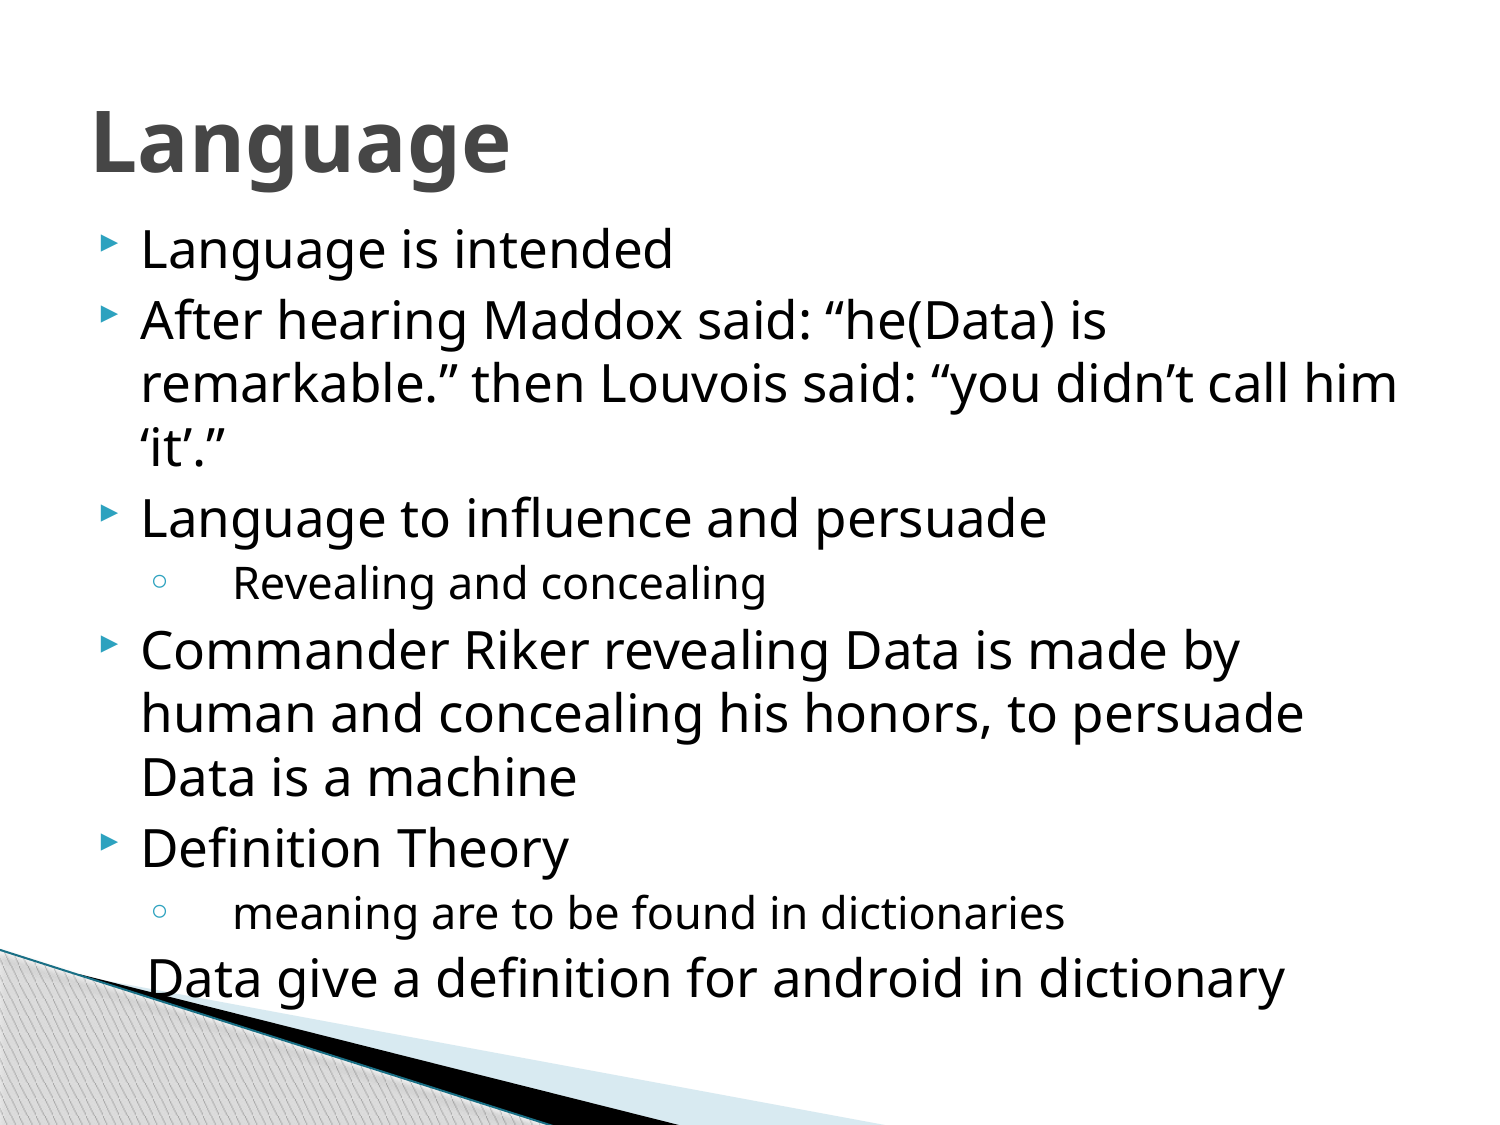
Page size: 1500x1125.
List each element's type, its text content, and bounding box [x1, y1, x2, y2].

title Language [75, 45, 1425, 233]
list Language is intended After hearing Maddox said: “he(Data) is remarkable.” then Louvois said: “you didn’t call him ‘it’.” Language to influence and persuade Revealing and concealing Commander Riker revealing Data is made by human and concealing his honors, to persuade Data is a machine Definition Theory meaning are to be found in dictionaries Data give a definition for android in dictionary [64, 208, 1415, 1024]
